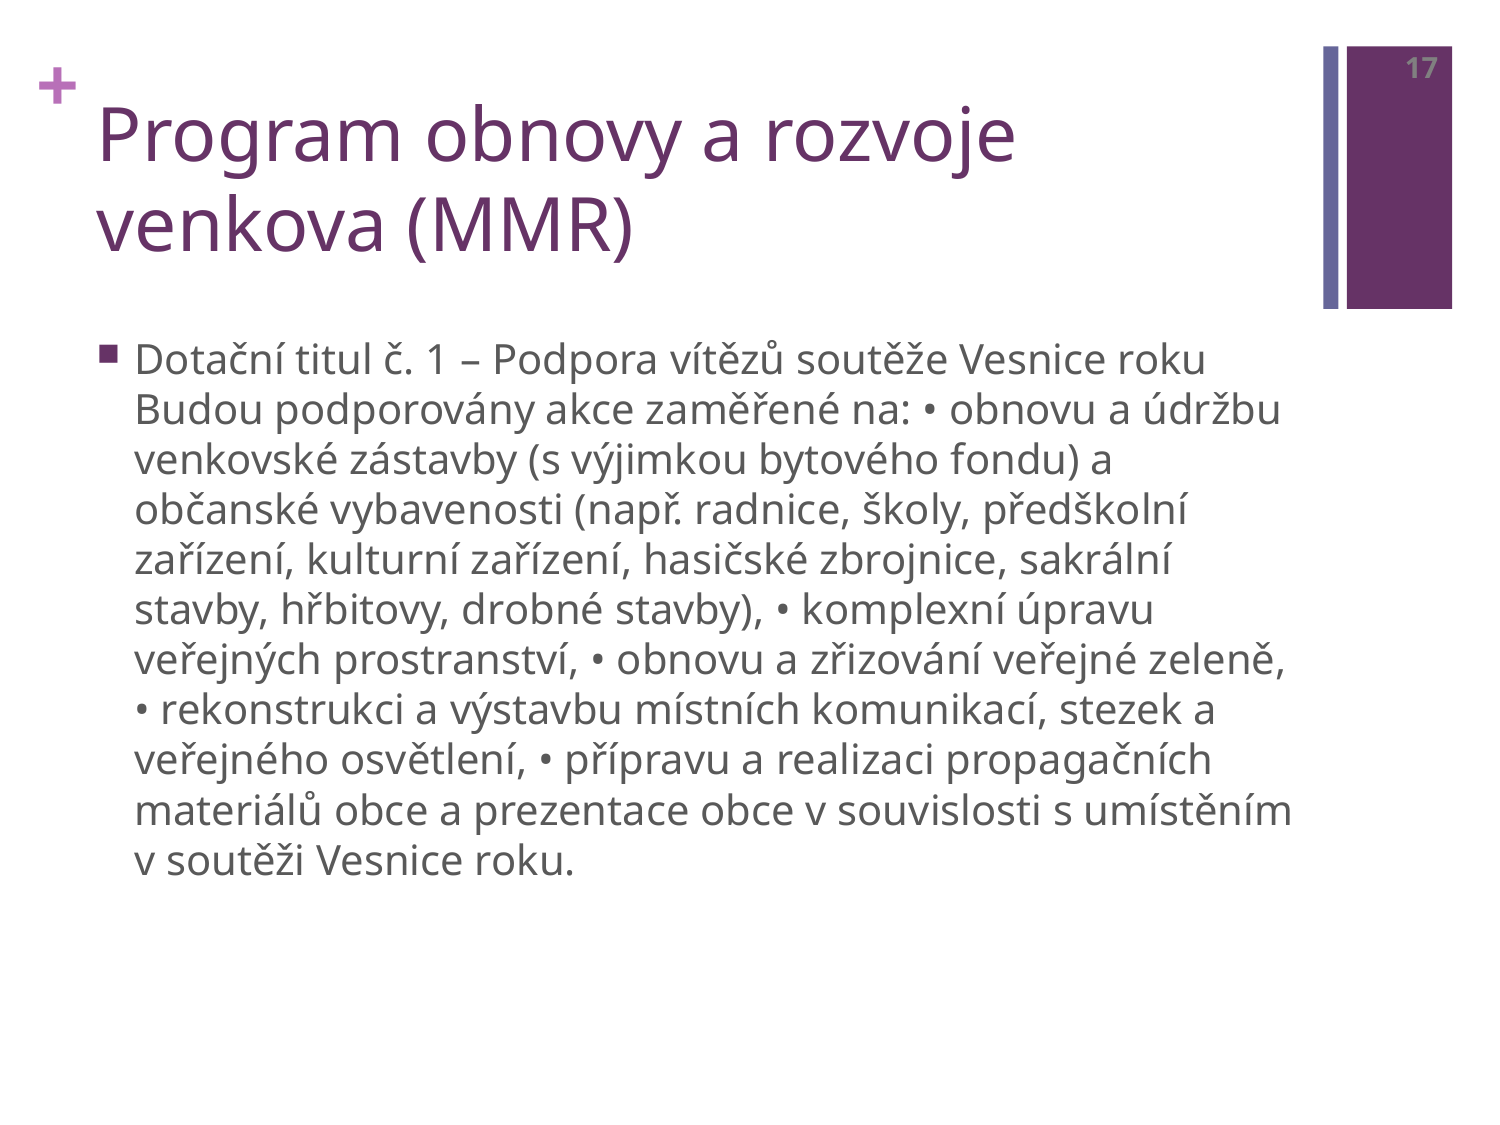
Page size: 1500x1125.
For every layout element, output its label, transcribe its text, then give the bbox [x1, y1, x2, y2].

list Dotační titul č. 1 – Podpora vítězů soutěže Vesnice roku Budou podporovány akce zaměřené na: • obnovu a údržbu venkovské zástavby (s výjimkou bytového fondu) a občanské vybavenosti (např. radnice, školy, předškolní zařízení, kulturní zařízení, hasičské zbrojnice, sakrální stavby, hřbitovy, drobné stavby), • komplexní úpravu veřejných prostranství, • obnovu a zřizování veřejné zeleně, • rekonstrukci a výstavbu místních komunikací, stezek a veřejného osvětlení, • přípravu a realizaci propagačních materiálů obce a prezentace obce v souvislosti s umístěním v soutěži Vesnice roku. [81, 324, 1322, 1005]
title Program obnovy a rozvoje venkova (MMR) [81, 79, 1322, 263]
slide_number 17 [1362, 39, 1454, 100]
